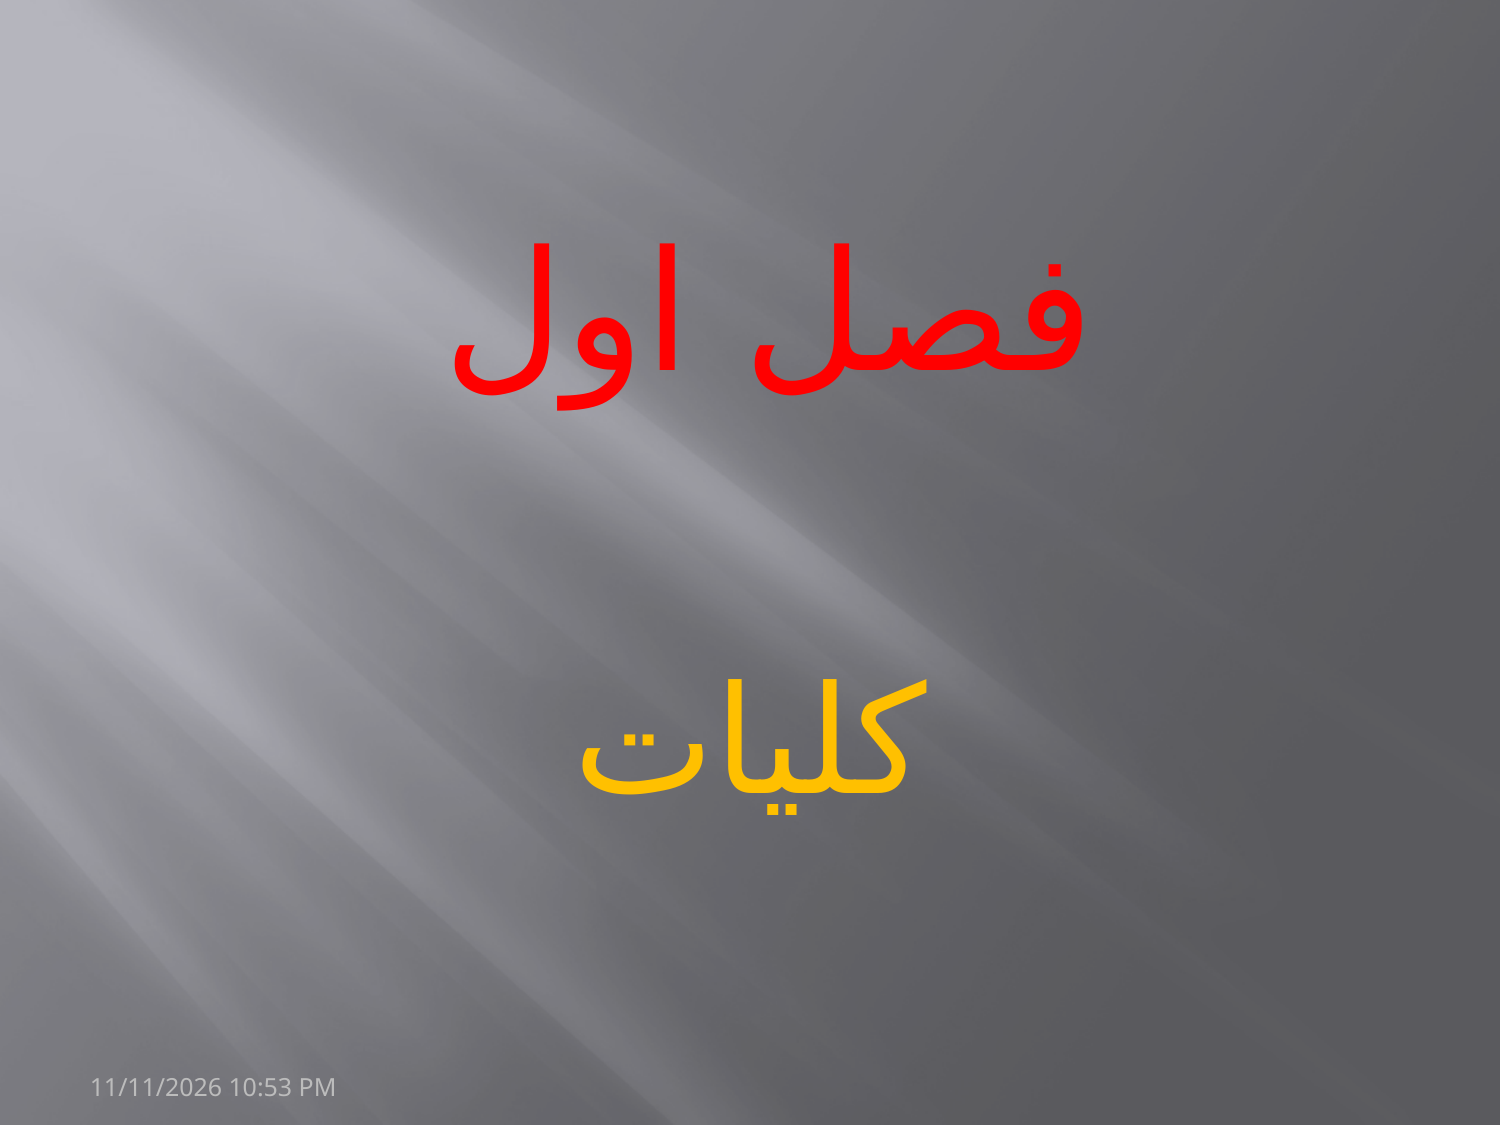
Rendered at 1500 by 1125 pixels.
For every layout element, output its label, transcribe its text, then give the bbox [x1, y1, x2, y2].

slide_number 20/مارس/1 [75, 1052, 425, 1113]
subtitle فصل اول کلیات [225, 196, 1275, 925]
